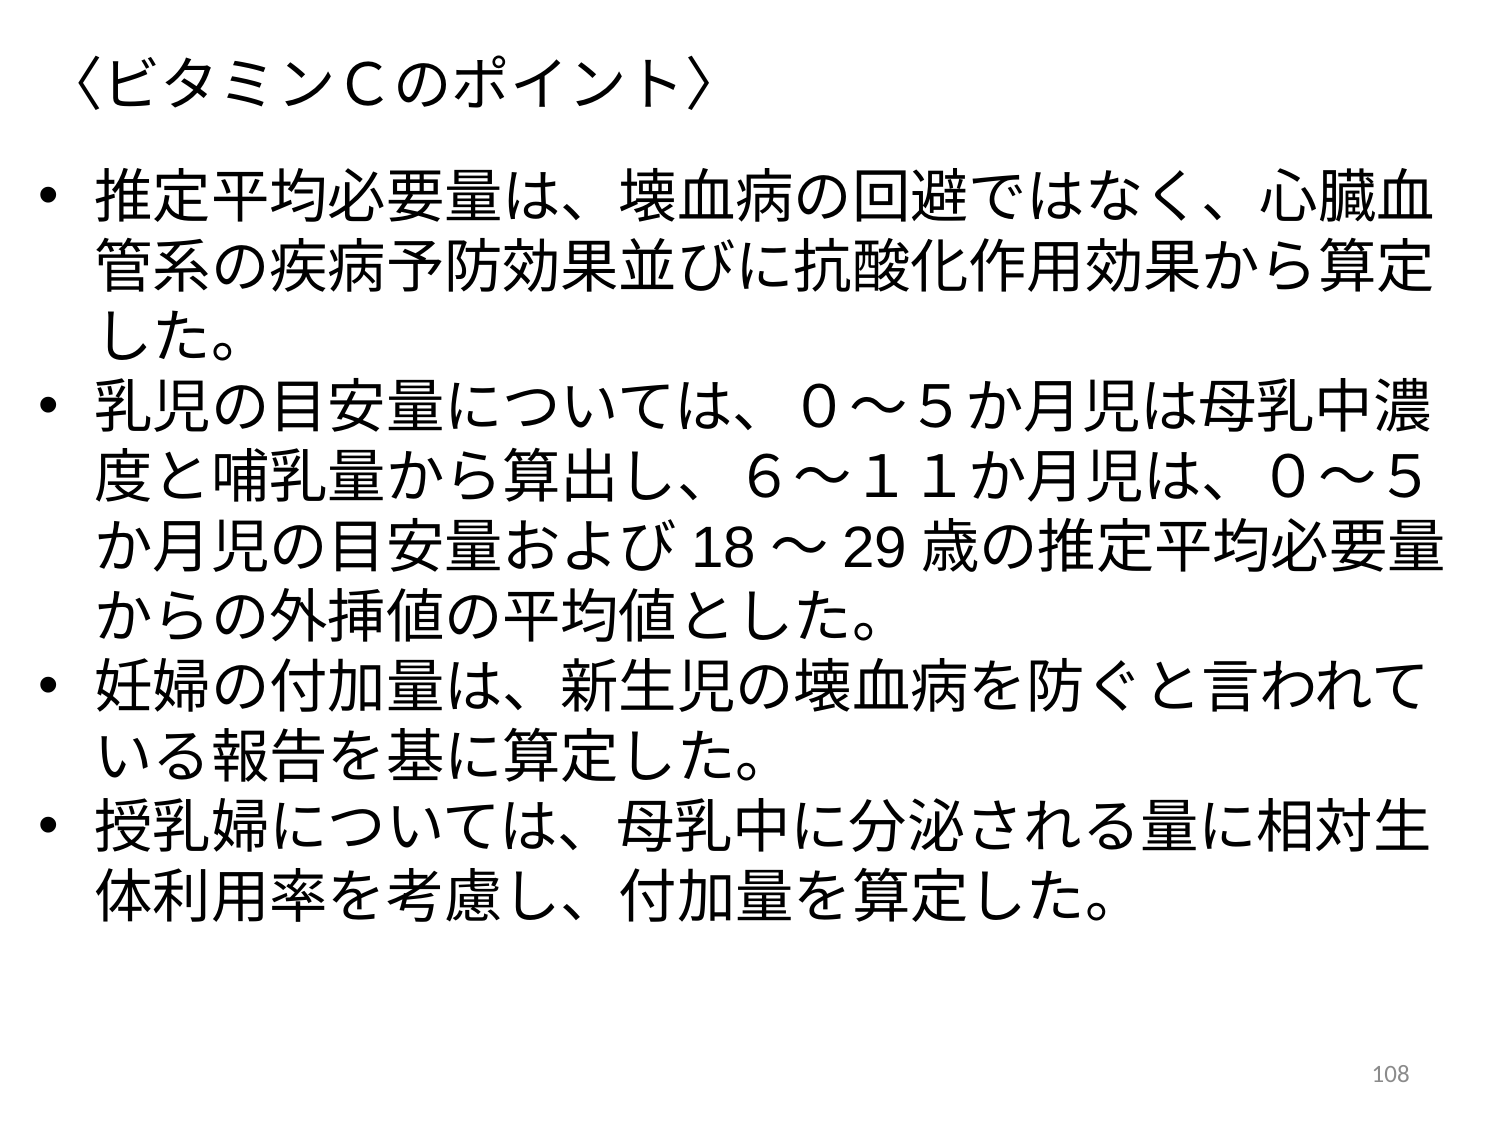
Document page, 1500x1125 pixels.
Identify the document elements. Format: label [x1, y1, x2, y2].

text_box [23, 39, 1489, 1125]
